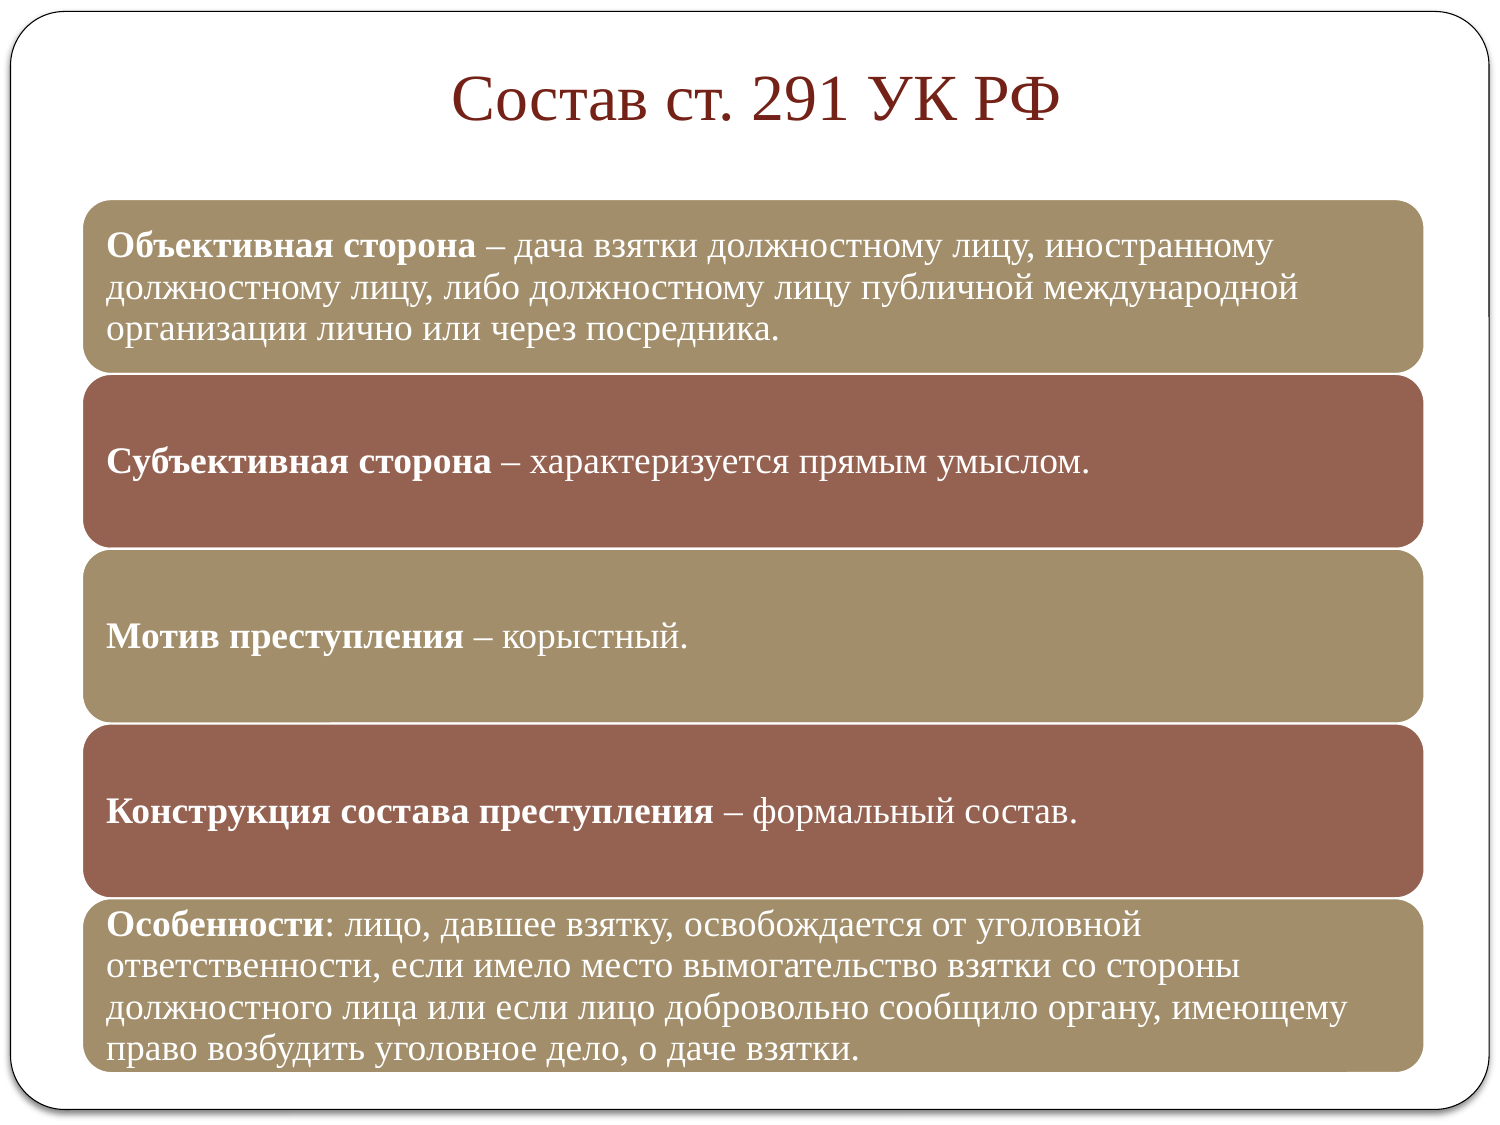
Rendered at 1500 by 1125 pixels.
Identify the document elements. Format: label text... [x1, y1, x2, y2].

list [81, 198, 1425, 1074]
title Состав ст. 291 УК РФ [93, 46, 1437, 149]
